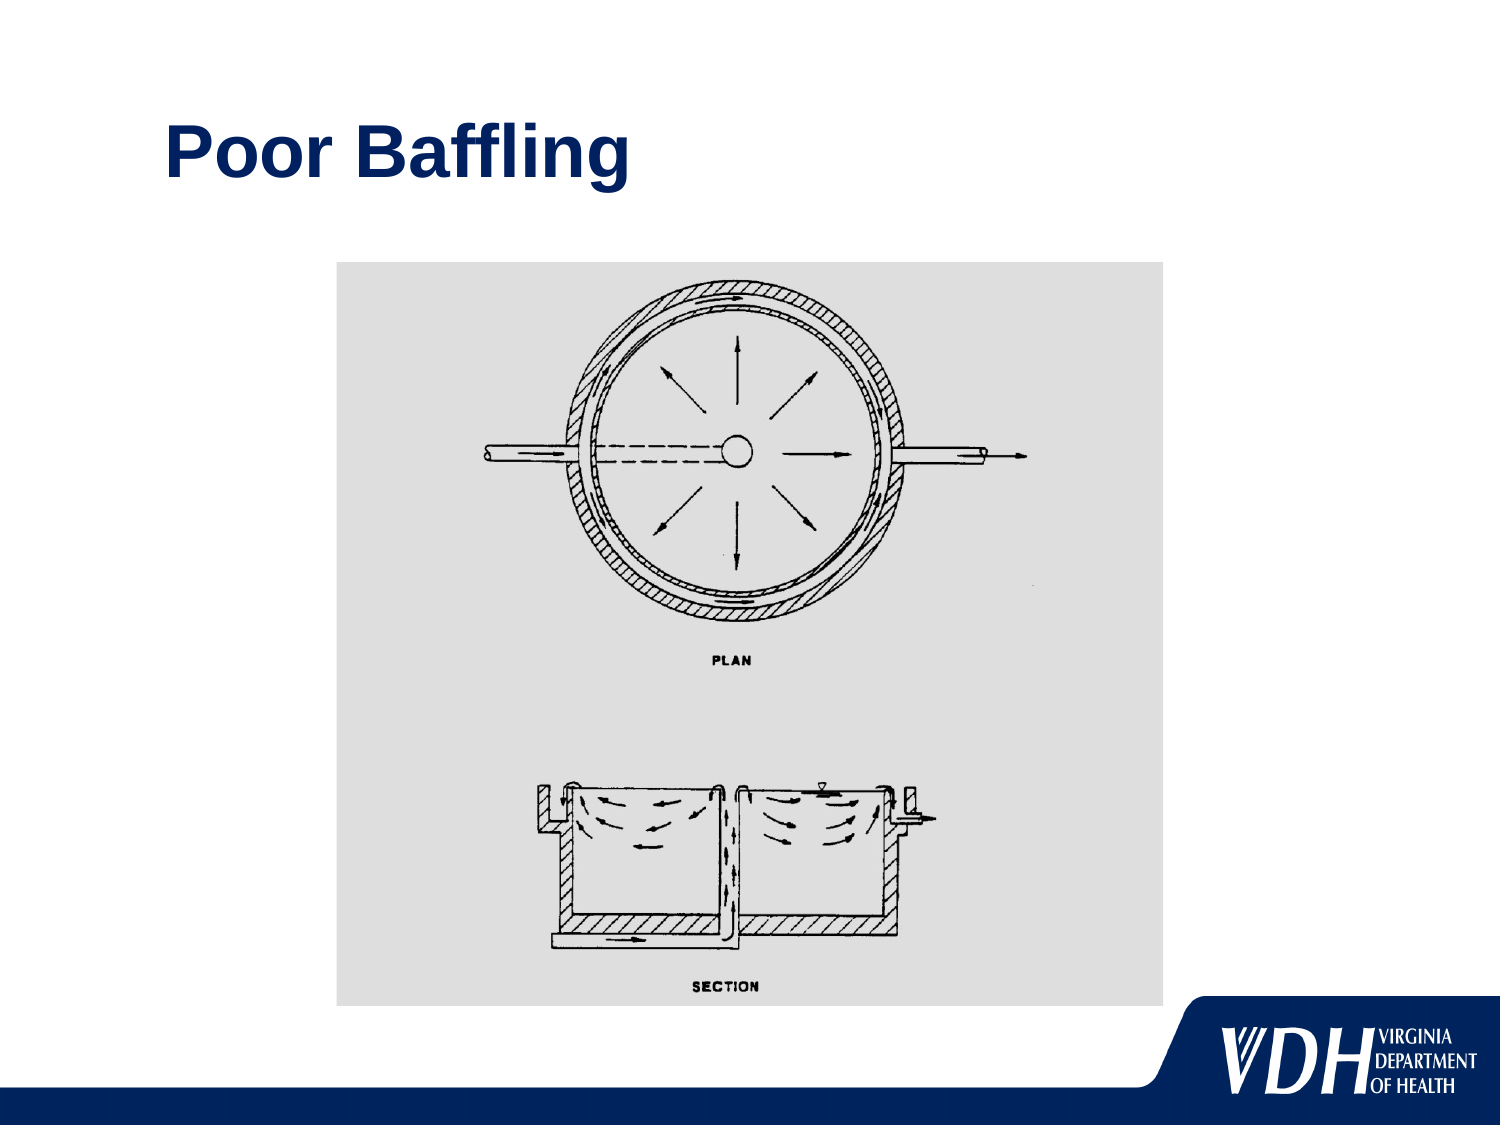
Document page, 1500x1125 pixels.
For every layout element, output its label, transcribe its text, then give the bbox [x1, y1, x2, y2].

title Poor Baffling [162, 51, 644, 242]
text_box [336, 262, 1164, 1006]
picture [0, 0, 1500, 1125]
